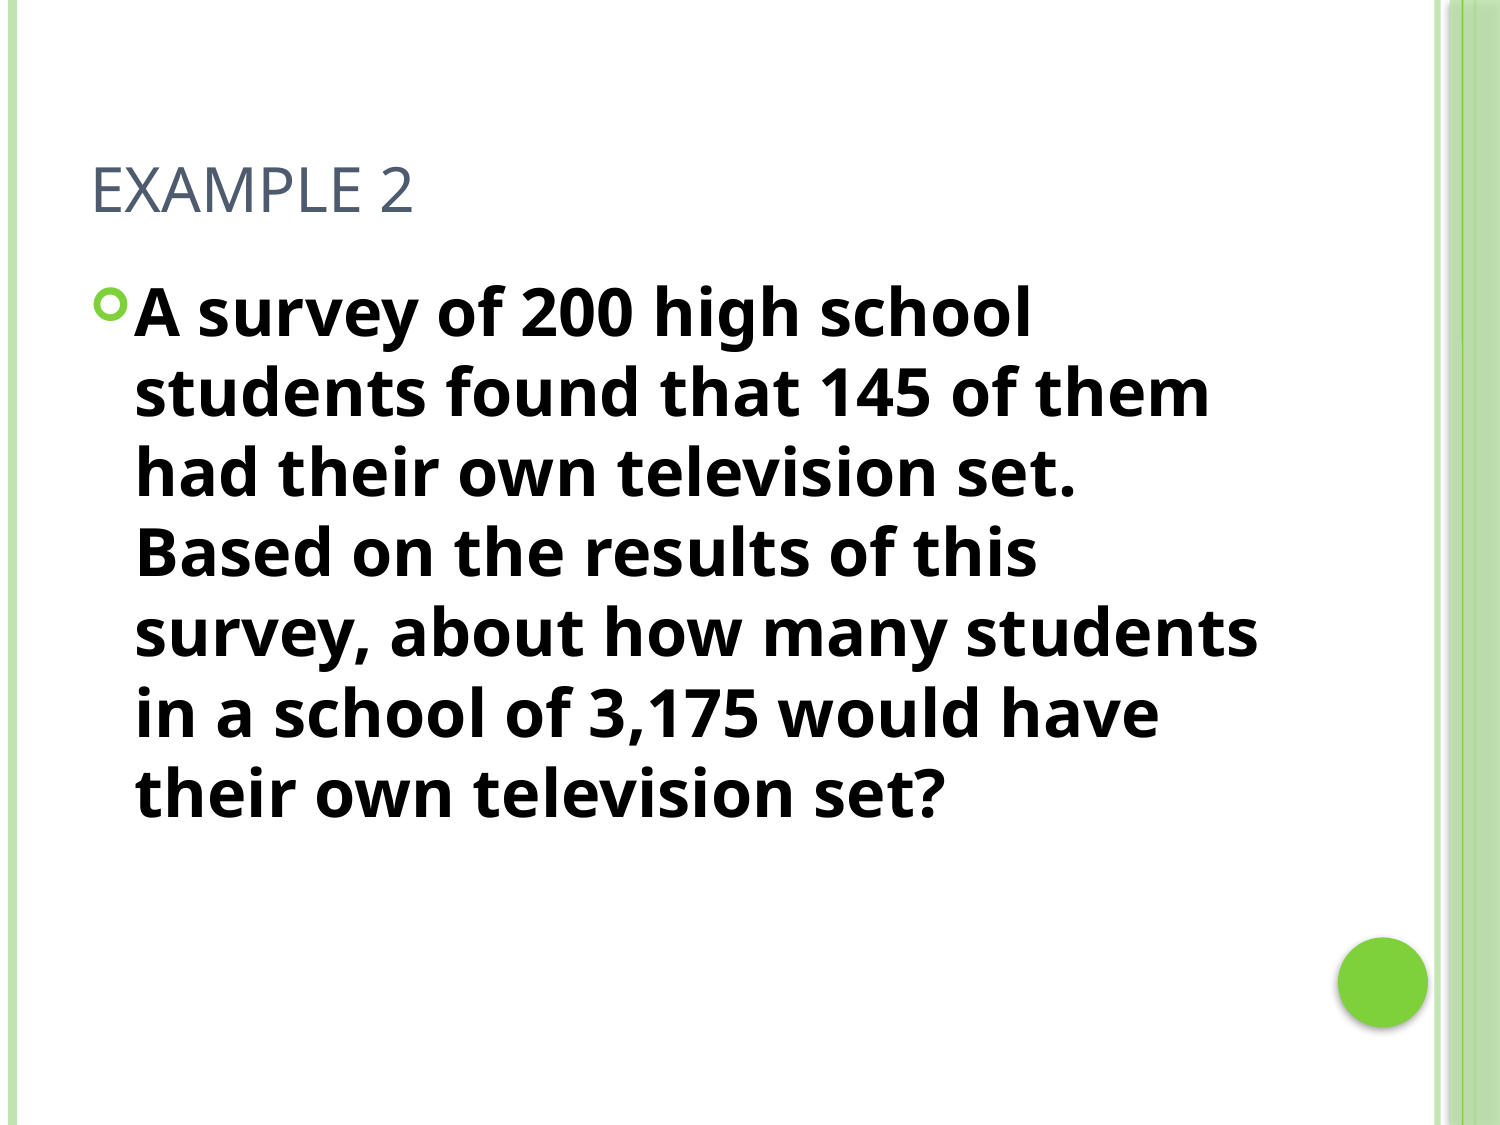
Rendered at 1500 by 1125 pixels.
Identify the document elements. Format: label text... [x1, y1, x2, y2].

list A survey of 200 high school students found that 145 of them had their own television set. Based on the results of this survey, about how many students in a school of 3,175 would have their own television set? [75, 262, 1300, 1062]
title Example 2 [75, 45, 1300, 233]
